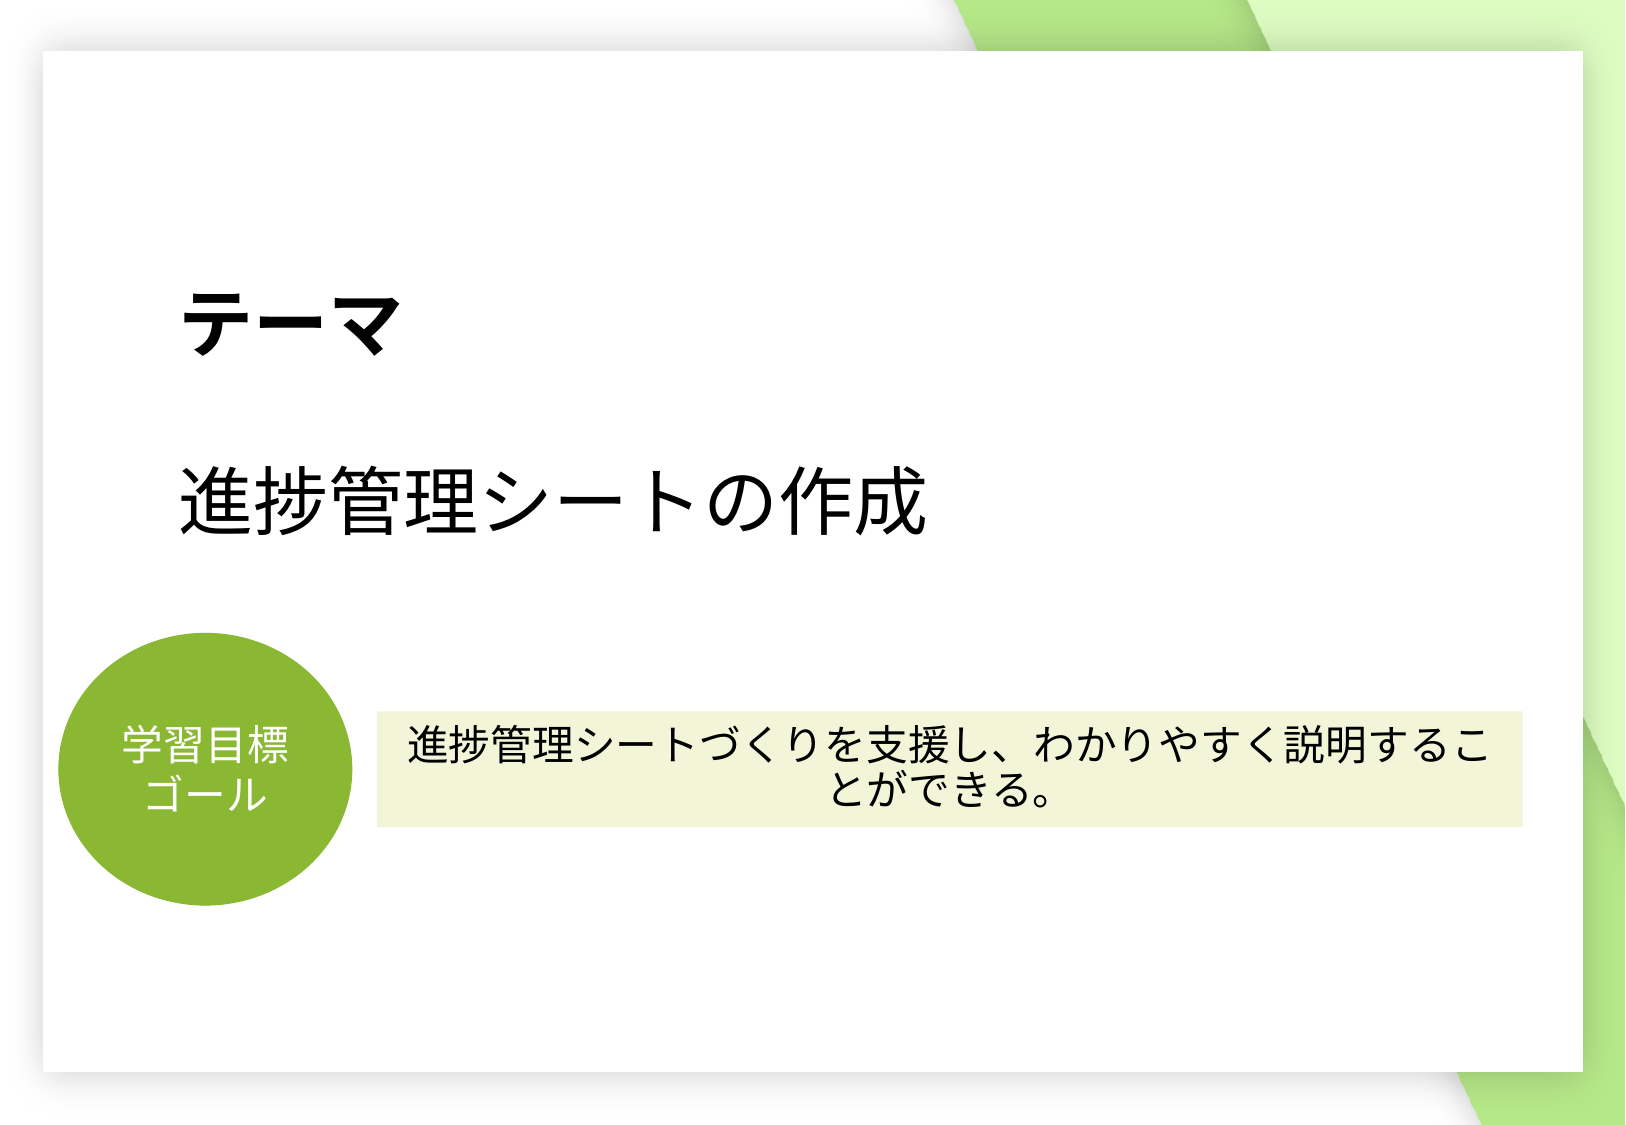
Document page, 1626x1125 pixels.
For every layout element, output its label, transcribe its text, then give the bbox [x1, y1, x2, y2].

list 進捗管理シートづくりを支援し、わかりやすく説明することができる。 [377, 711, 1523, 828]
list 進捗管理シートの作成 [163, 447, 1419, 564]
picture [0, 0, 1625, 1125]
